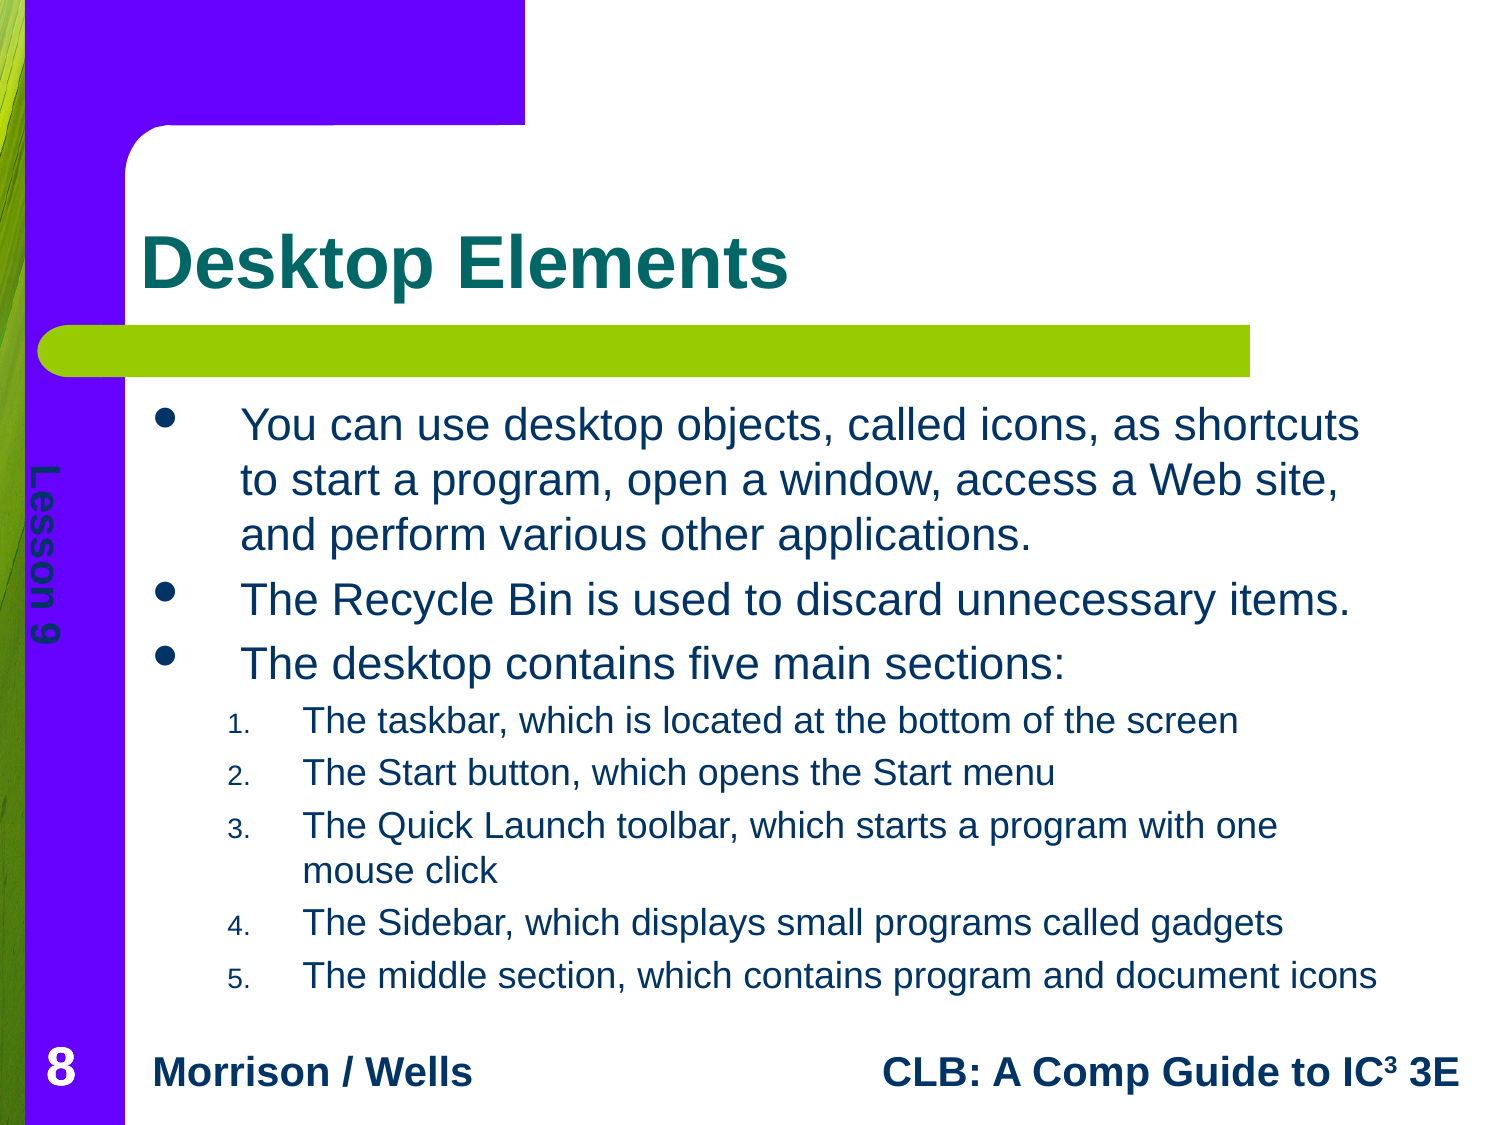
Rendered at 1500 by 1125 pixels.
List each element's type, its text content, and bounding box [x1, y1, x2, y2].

title Desktop Elements [124, 124, 1426, 313]
list You can use desktop objects, called icons, as shortcuts to start a program, open a window, access a Web site, and perform various other applications. The Recycle Bin is used to discard unnecessary items. The desktop contains five main sections: The taskbar, which is located at the bottom of the screen The Start button, which opens the Start menu The Quick Launch toolbar, which starts a program with one mouse click The Sidebar, which displays small programs called gadgets The middle section, which contains program and document icons [137, 387, 1413, 999]
picture [0, 0, 25, 1125]
text_box 8 [13, 1023, 111, 1105]
